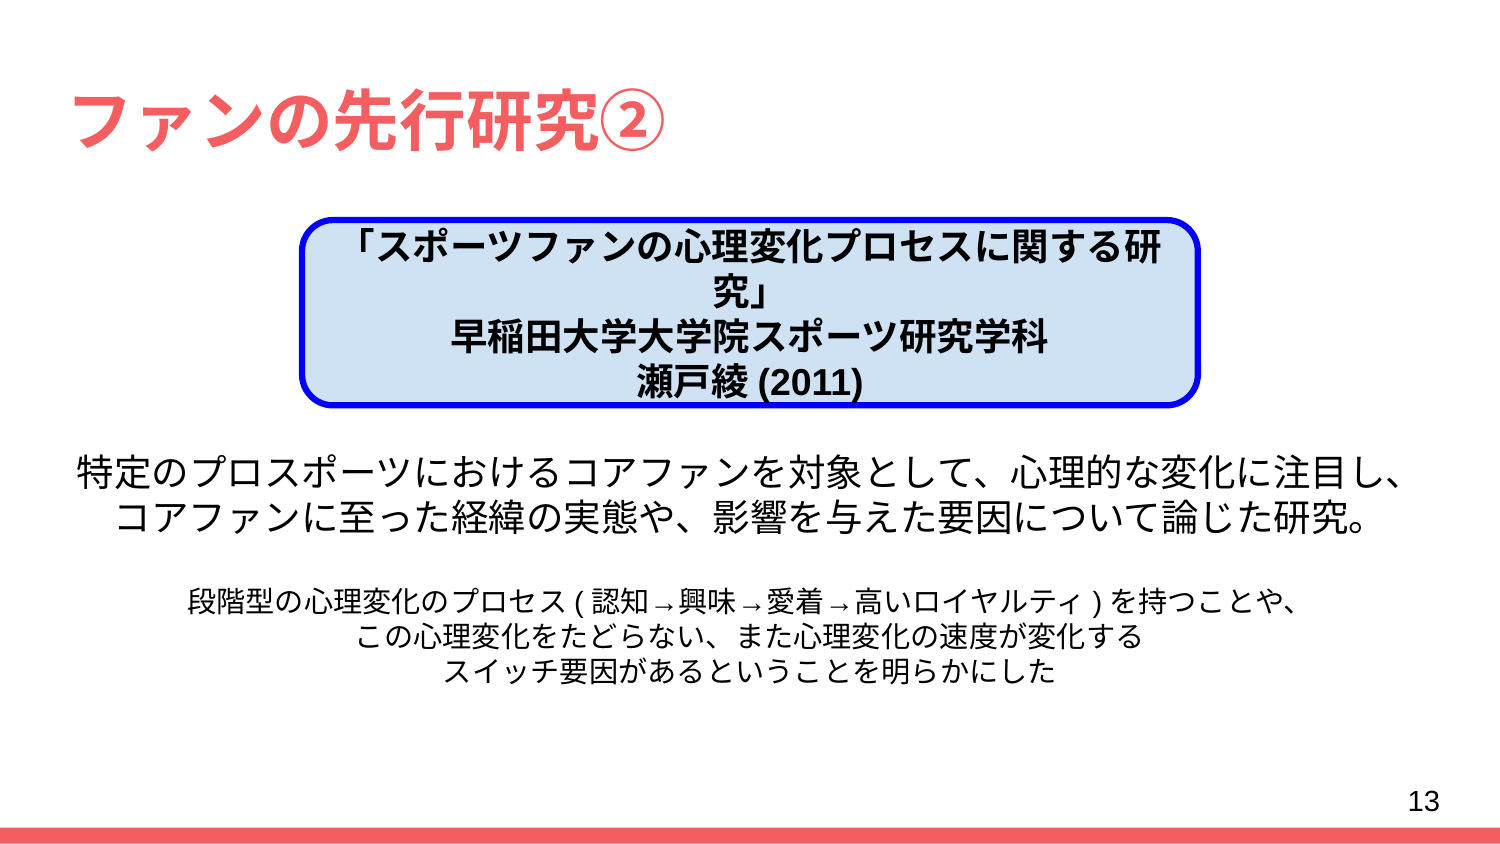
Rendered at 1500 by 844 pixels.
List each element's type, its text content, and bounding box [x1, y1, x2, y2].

list 特定のプロスポーツにおけるコアファンを対象として、心理的な変化に注目し、 コアファンに至った経緯の実態や、影響を与えた要因について論じた研究。 段階型の心理変化のプロセス(認知→興味→愛着→高いロイヤルティ)を持つことや、 この心理変化をたどらない、また心理変化の速度が変化する スイッチ要因があるということを明らかにした [51, 189, 1449, 750]
text_box 「スポーツファンの心理変化プロセスに関する研究」 早稲田大学大学院スポーツ研究学科 瀬戸綾(2011) [302, 220, 1198, 406]
slide_number 13 [1392, 767, 1483, 833]
title ファンの先行研究② [51, 64, 1449, 167]
